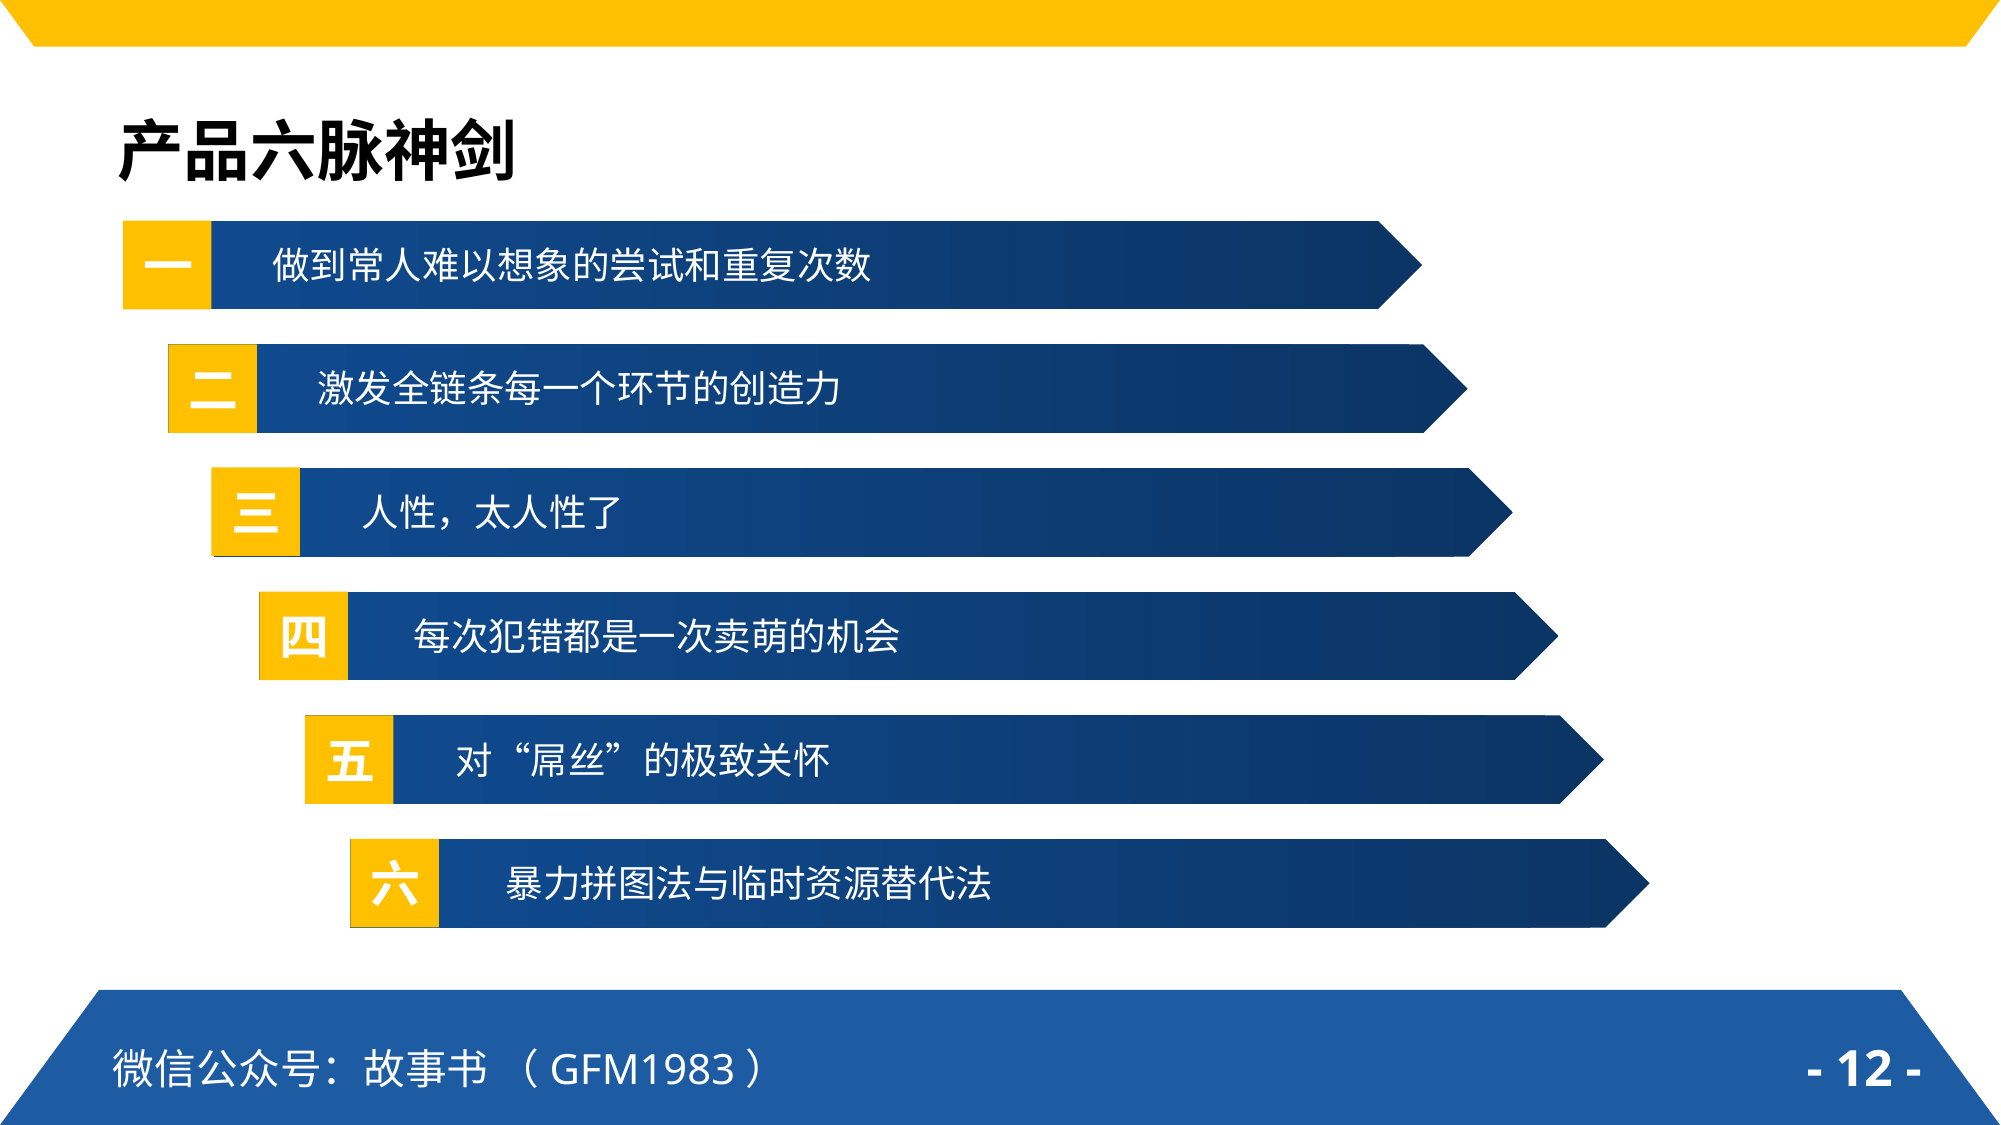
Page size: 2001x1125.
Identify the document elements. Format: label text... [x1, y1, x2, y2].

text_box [122, 220, 212, 310]
text_box [303, 714, 1606, 805]
text_box [349, 837, 1651, 929]
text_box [168, 344, 257, 433]
text_box 做到常人难以想象的尝试和重复次数 [257, 234, 888, 294]
text_box 产品六脉神剑 [102, 101, 533, 197]
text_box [350, 838, 439, 928]
text_box 对“屌丝”的极致关怀 [440, 729, 846, 789]
text_box - 12 - [1791, 1029, 1937, 1105]
text_box 每次犯错都是一次卖萌的机会 [398, 605, 916, 666]
text_box 微信公众号：故事书 （GFM1983） [98, 1035, 803, 1100]
text_box [0, 988, 2000, 1125]
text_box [259, 591, 348, 681]
text_box [167, 343, 1470, 435]
text_box [121, 219, 1424, 311]
text_box [0, 0, 2000, 48]
text_box 人性，太人性了 [347, 481, 640, 542]
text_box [304, 715, 394, 804]
text_box [258, 590, 1561, 682]
text_box 暴力拼图法与临时资源替代法 [490, 852, 1009, 913]
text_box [211, 467, 300, 556]
text_box 激发全链条每一个环节的创造力 [302, 357, 858, 418]
text_box [212, 466, 1515, 558]
